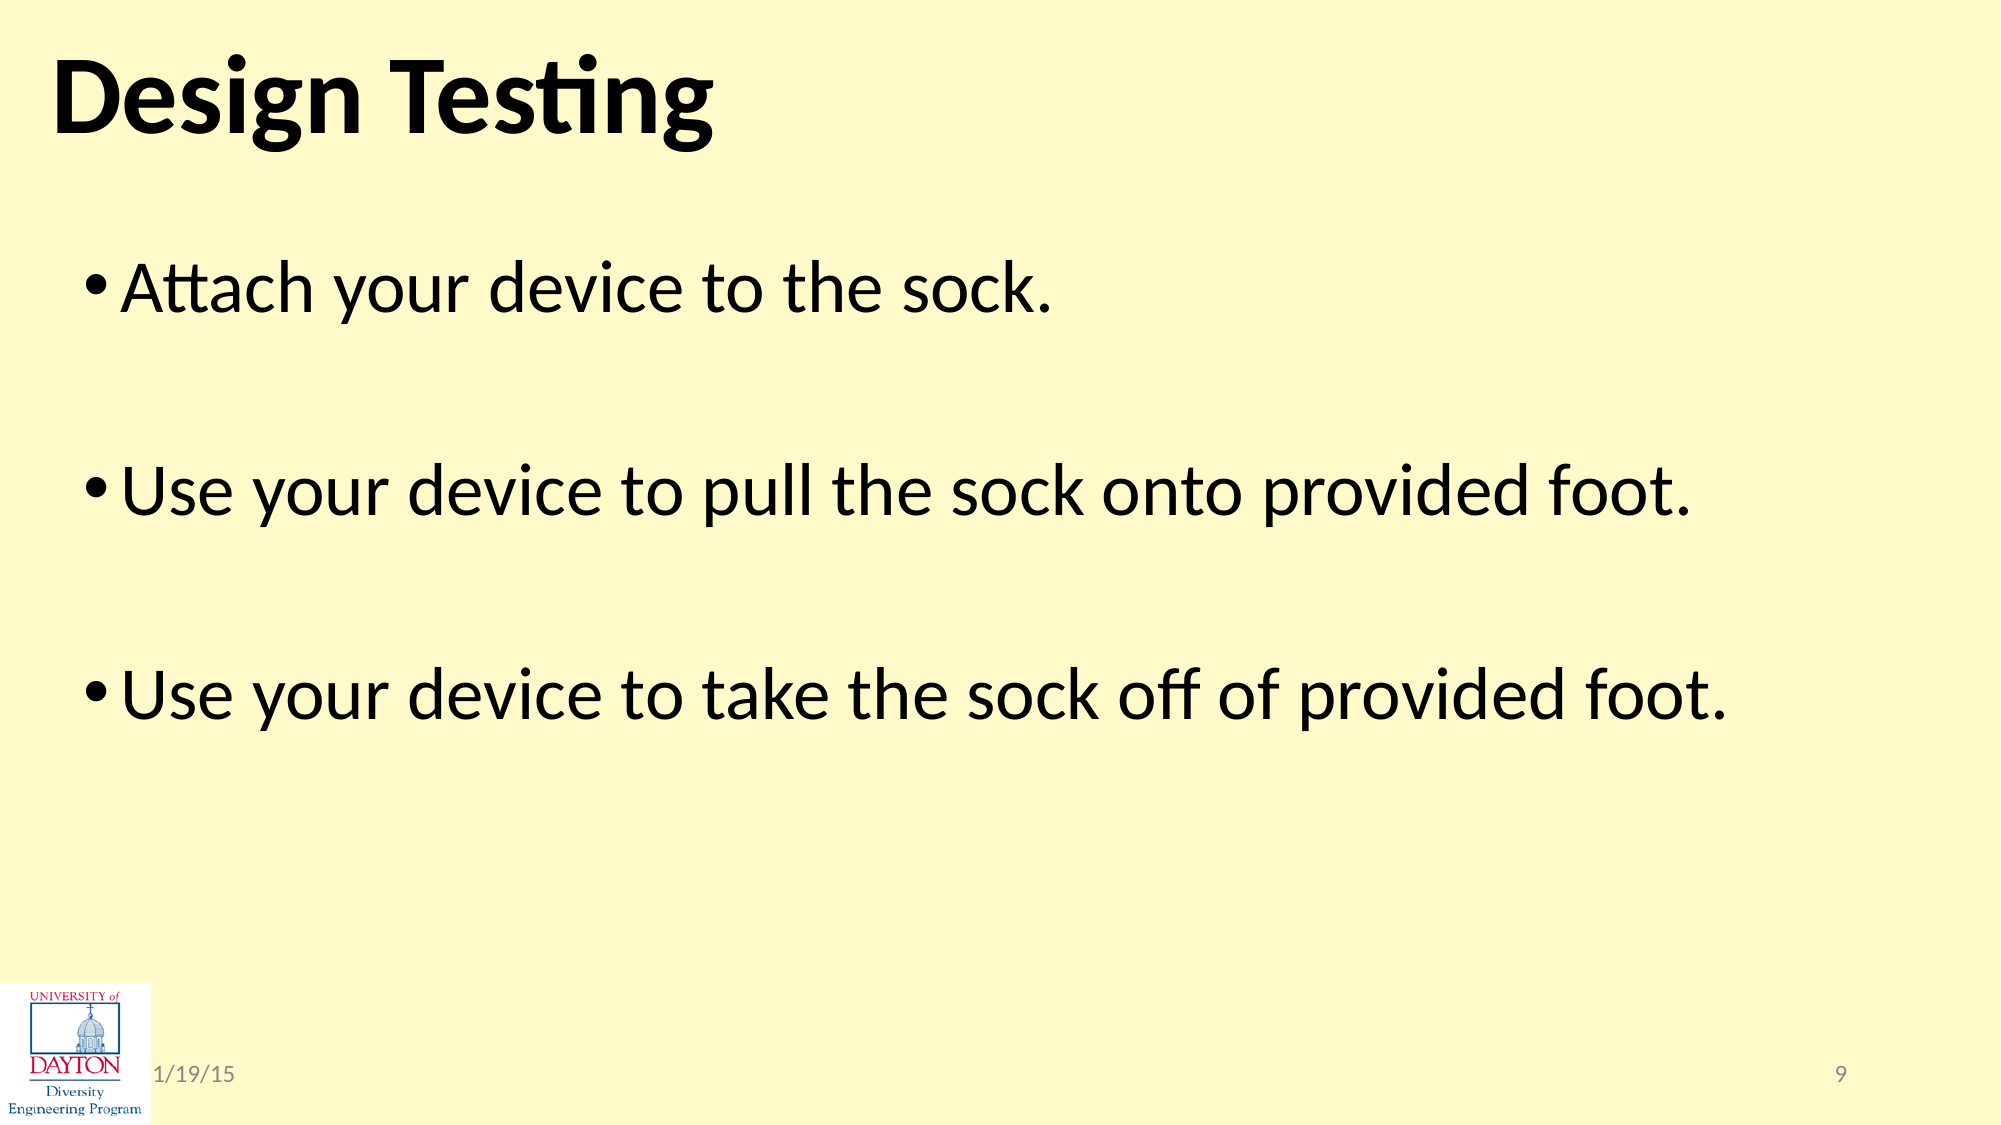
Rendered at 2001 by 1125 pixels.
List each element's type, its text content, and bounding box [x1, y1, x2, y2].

list Attach your device to the sock. Use your device to pull the sock onto provided foot. Use your device to take the sock off of provided foot. [68, 239, 1923, 885]
picture [0, 983, 151, 1125]
title Design Testing [36, 0, 1595, 202]
